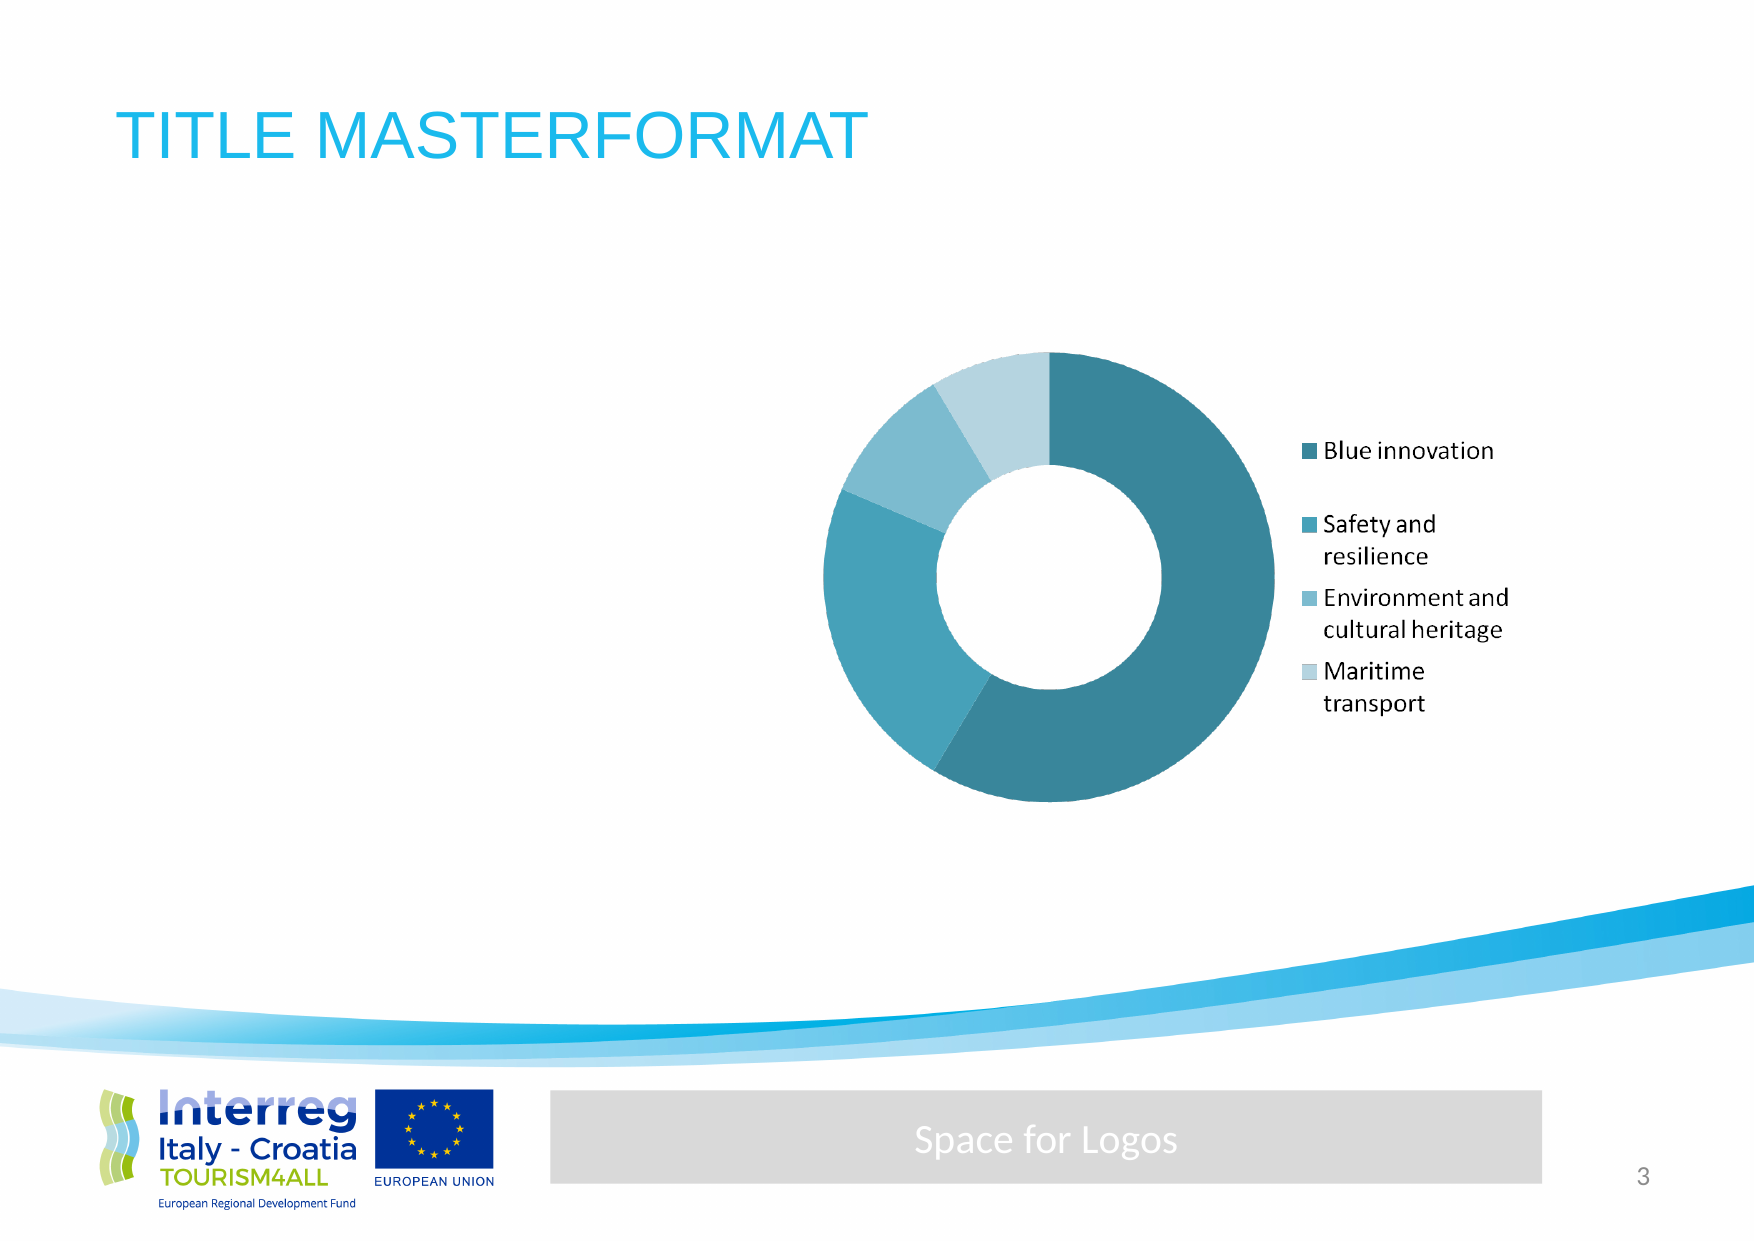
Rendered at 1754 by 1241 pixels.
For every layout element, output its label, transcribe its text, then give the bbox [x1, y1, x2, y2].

slide_number 3 [1607, 1141, 1666, 1208]
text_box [801, 315, 1530, 839]
picture [0, 0, 1754, 1241]
text_box TITLE MASTERFORMAT [97, 83, 1656, 181]
text_box Space for Logos [549, 1089, 1543, 1185]
